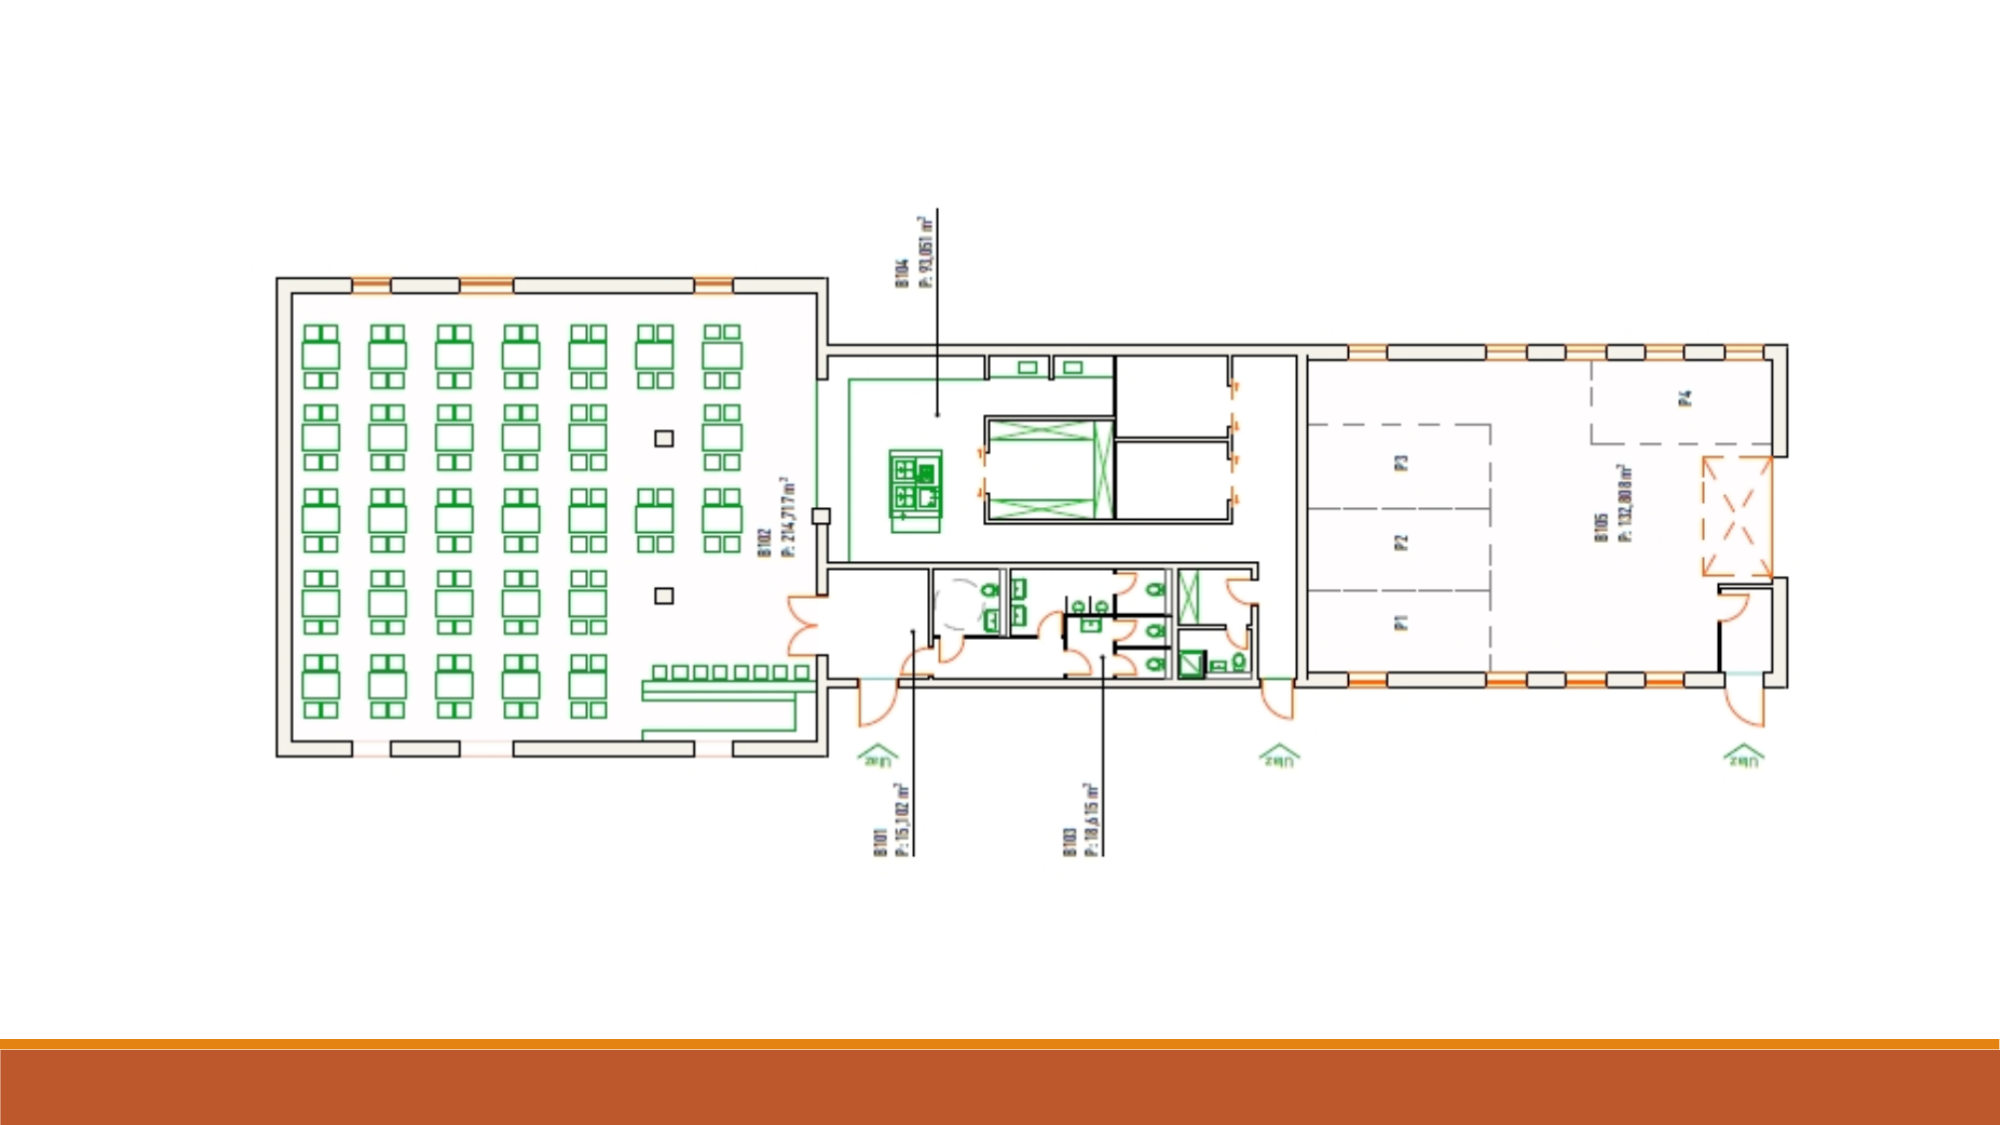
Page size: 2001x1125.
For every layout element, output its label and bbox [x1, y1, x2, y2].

picture [217, 0, 1854, 1125]
